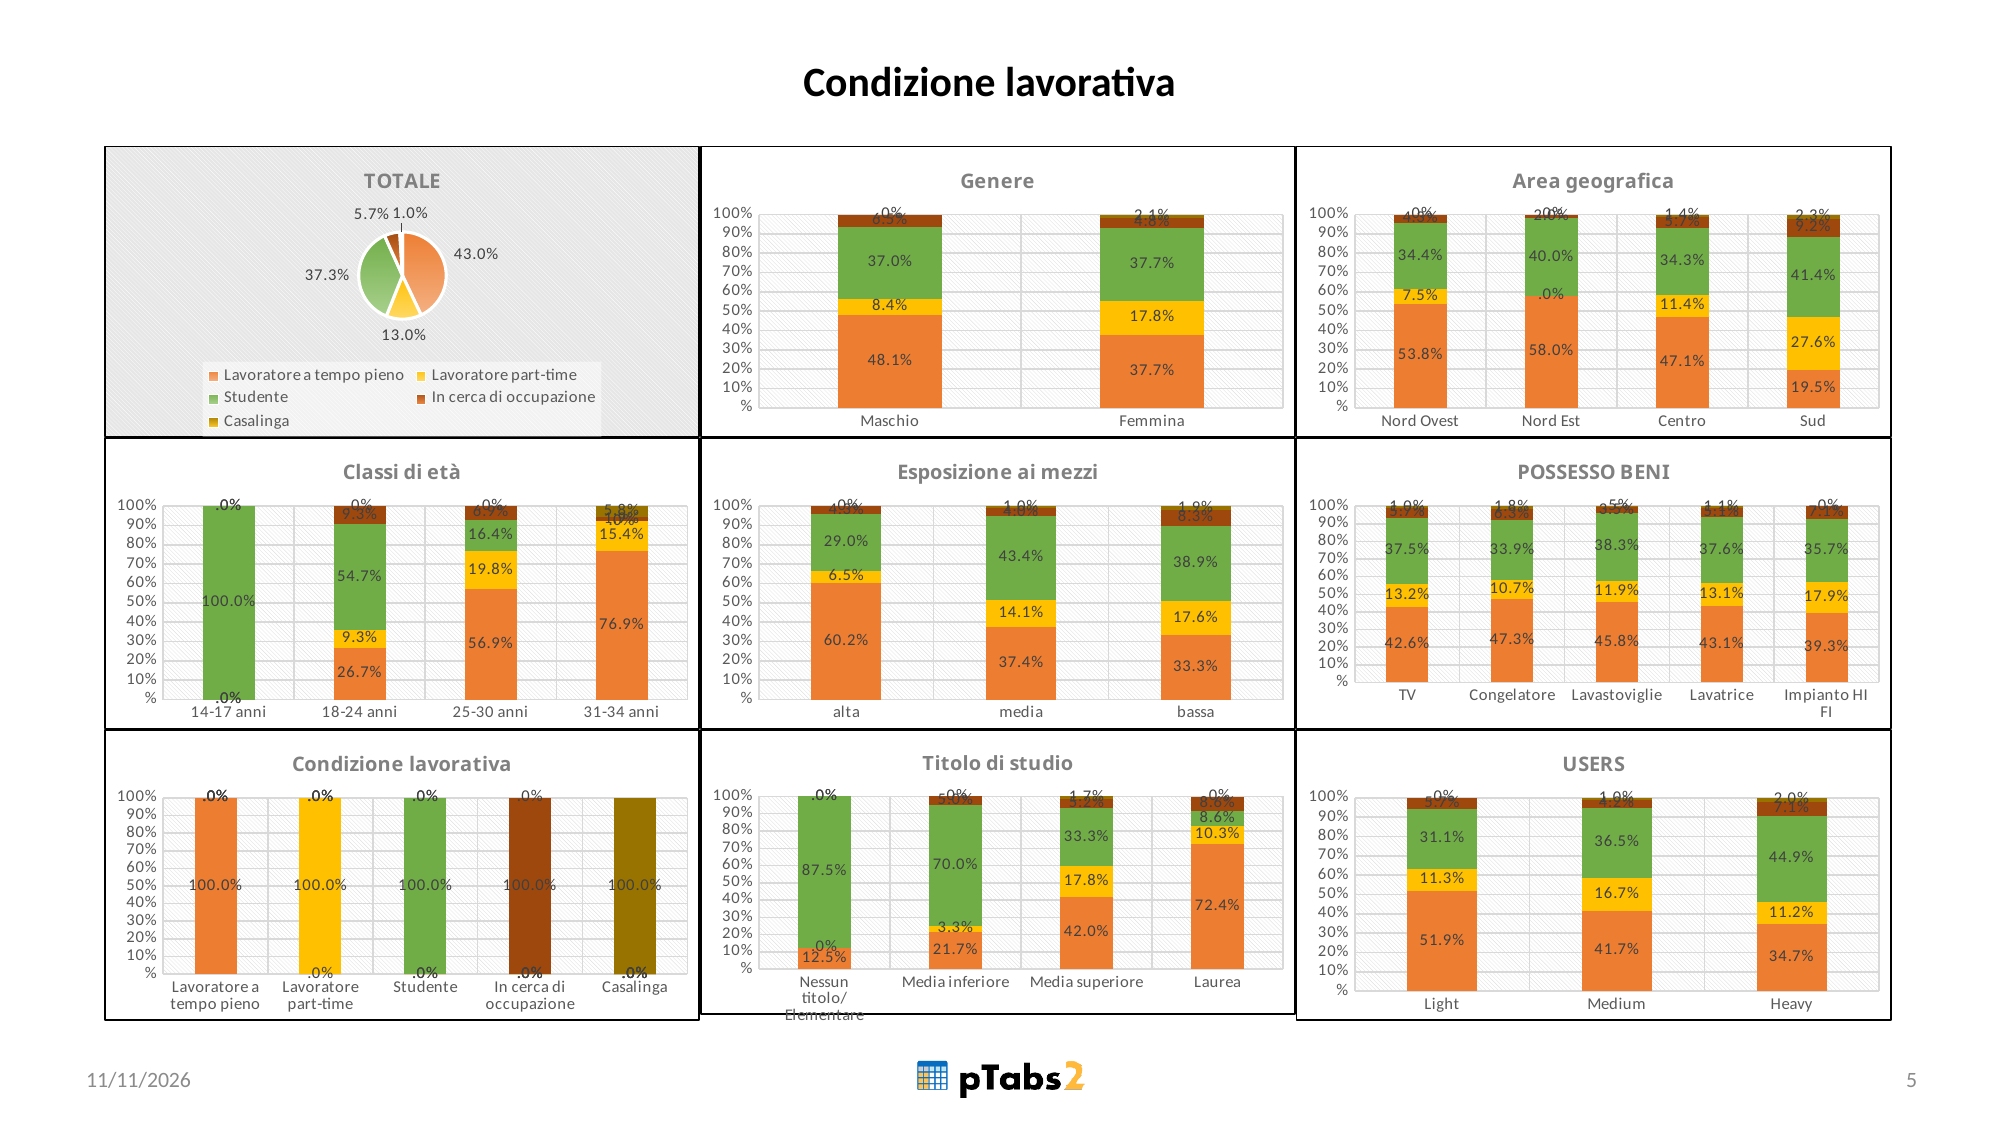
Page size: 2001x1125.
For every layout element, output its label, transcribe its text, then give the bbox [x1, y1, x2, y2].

slide_number 5 [1482, 1055, 1933, 1103]
chart [104, 145, 1892, 1021]
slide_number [70, 1055, 512, 1103]
title Condizione lavorativa [104, 52, 1875, 115]
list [913, 1058, 1087, 1100]
